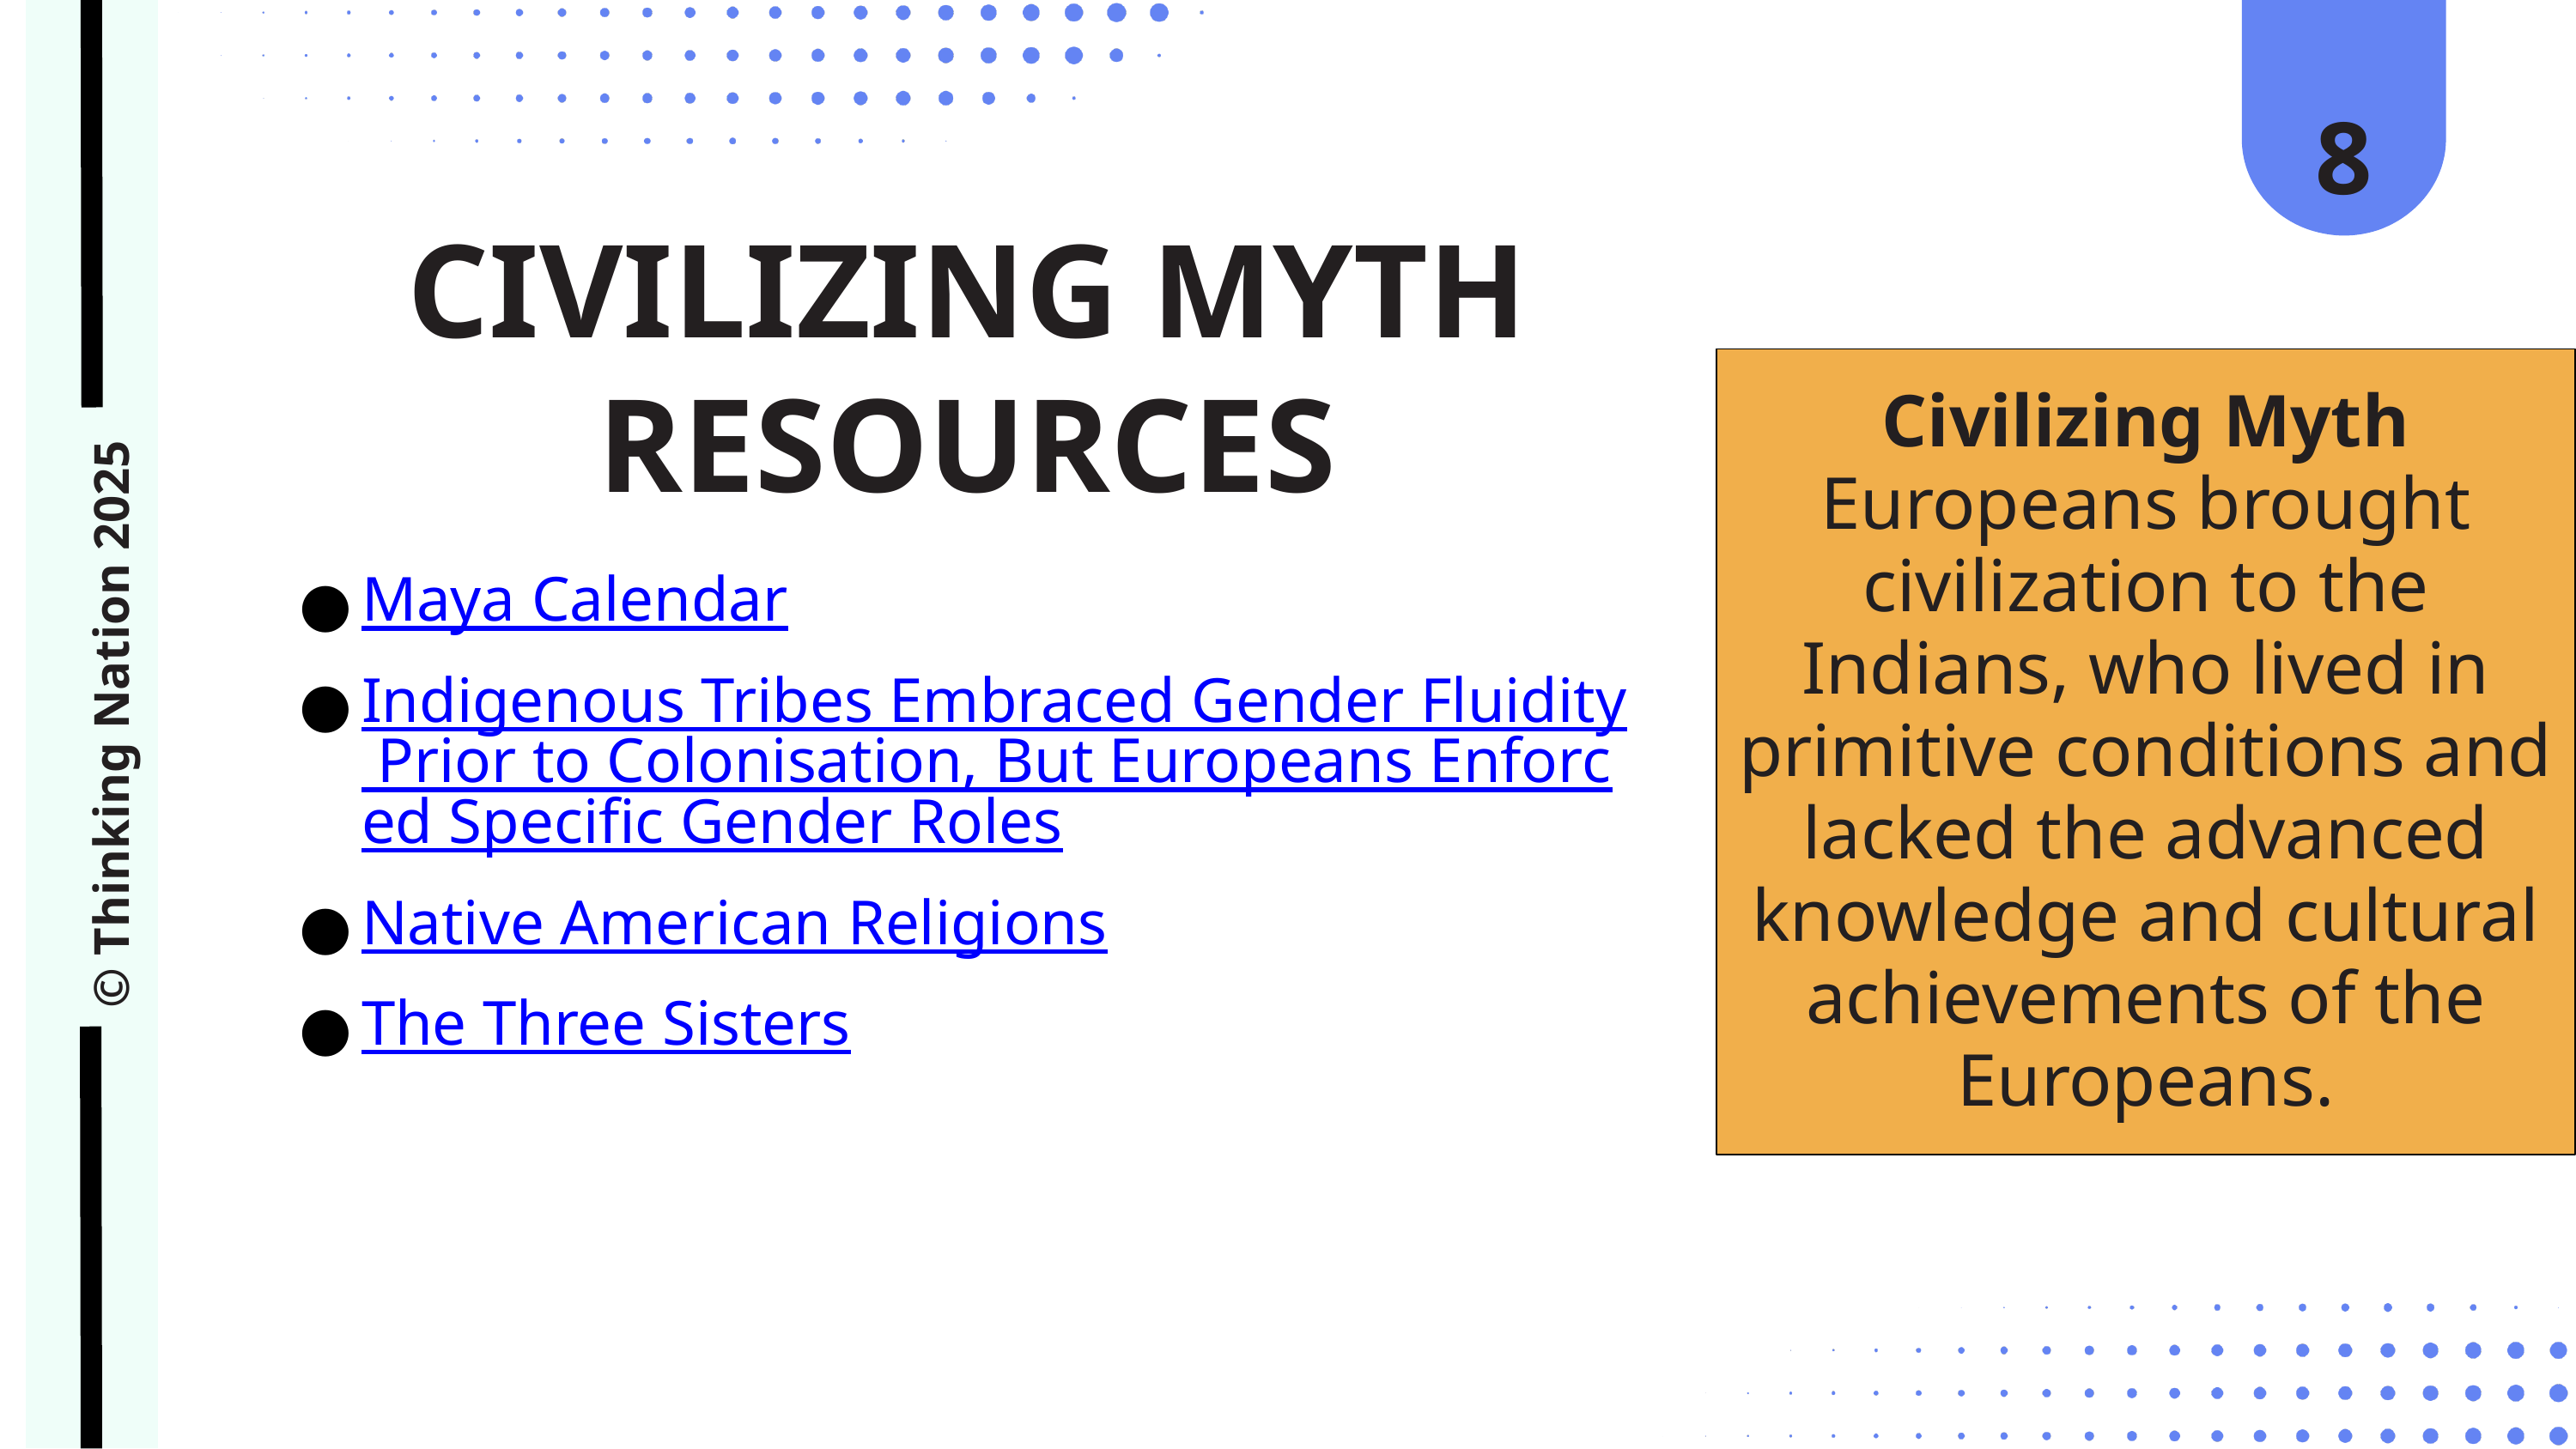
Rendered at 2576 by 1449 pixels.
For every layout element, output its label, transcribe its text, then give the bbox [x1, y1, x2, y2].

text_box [2233, 0, 2455, 236]
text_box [26, 0, 159, 1449]
text_box [178, 0, 1209, 144]
text_box [1662, 1303, 2576, 1449]
text_box CIVILIZING MYTH RESOURCES [359, 209, 1575, 518]
text_box Civilizing Myth Europeans brought civilization to the Indians, who lived in primitive conditions and lacked the advanced knowledge and cultural achievements of the Europeans. [1716, 349, 2576, 1155]
text_box Maya Calendar Indigenous Tribes Embraced Gender Fluidity Prior to Colonisation, But Europeans Enforced Specific Gender Roles Native American Religions The Three Sisters [297, 560, 1631, 946]
